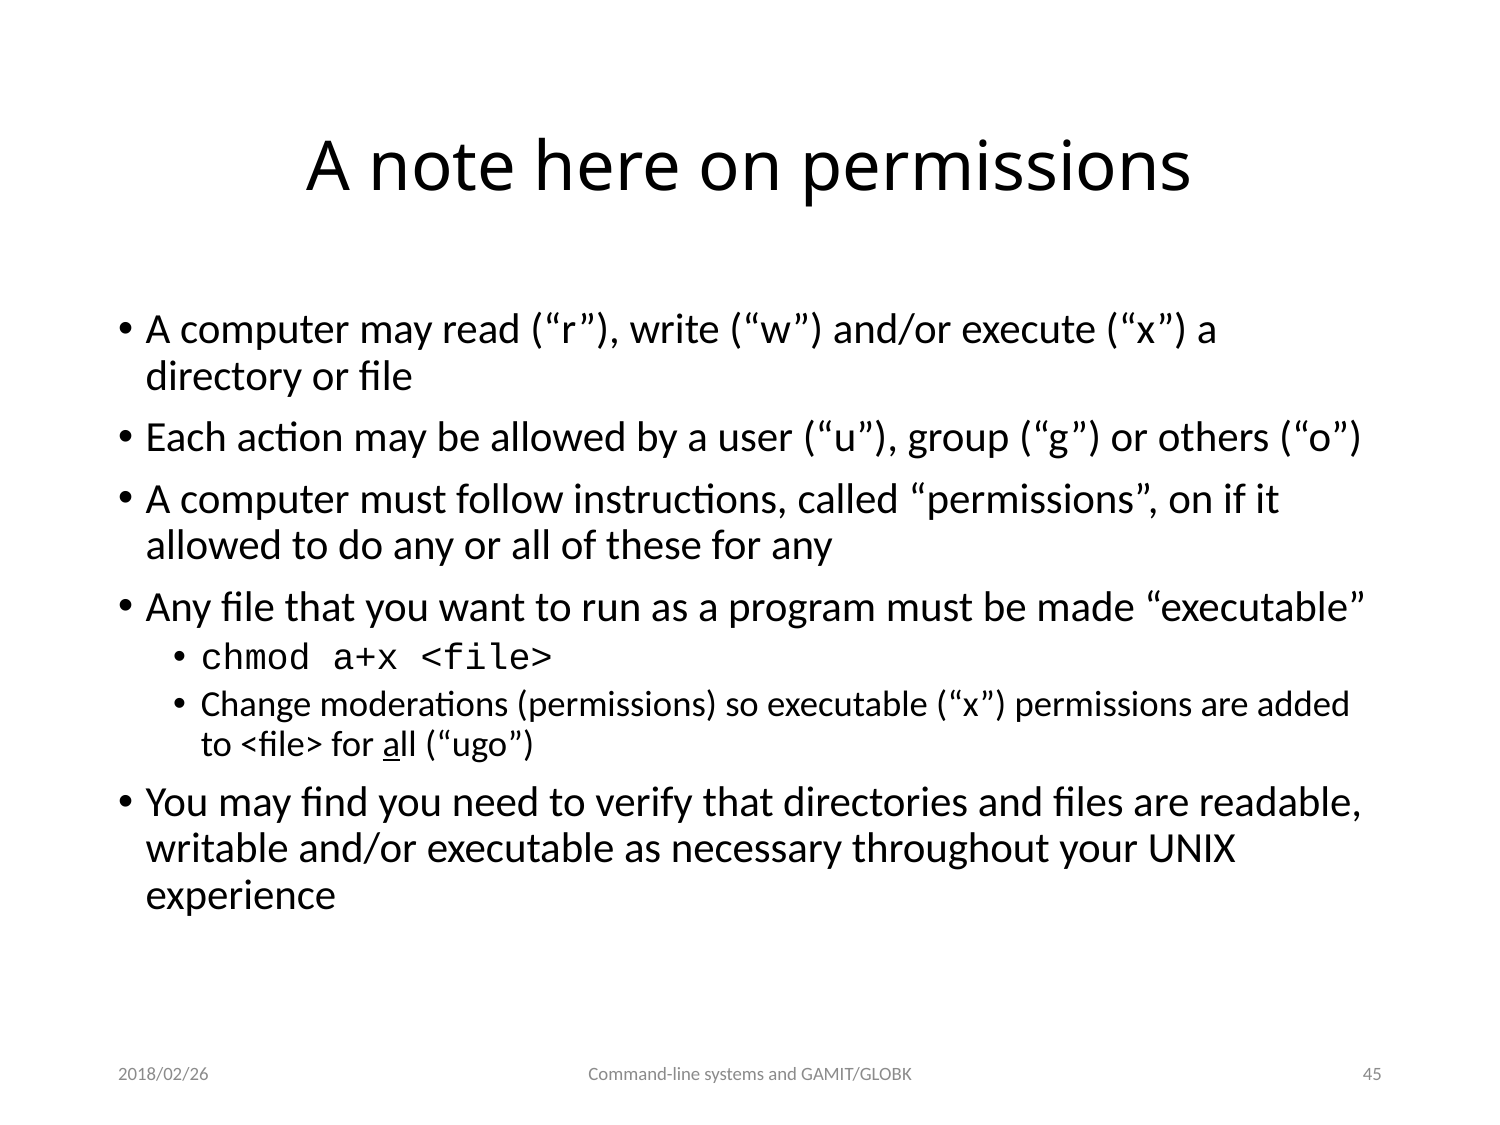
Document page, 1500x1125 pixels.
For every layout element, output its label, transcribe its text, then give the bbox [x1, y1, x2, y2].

title A note here on permissions [103, 59, 1397, 278]
list A computer may read (“r”), write (“w”) and/or execute (“x”) a directory or file Each action may be allowed by a user (“u”), group (“g”) or others (“o”) A computer must follow instructions, called “permissions”, on if it allowed to do any or all of these for any Any file that you want to run as a program must be made “executable” chmod a+x <file> Change moderations (permissions) so executable (“x”) permissions are added to <file> for all (“ugo”) You may find you need to verify that directories and files are readable, writable and/or executable as necessary throughout your UNIX experience [103, 299, 1397, 1014]
slide_number 44 [1059, 1042, 1397, 1103]
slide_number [103, 1042, 441, 1103]
footer Command-line systems and GAMIT/GLOBK [496, 1042, 1004, 1103]
